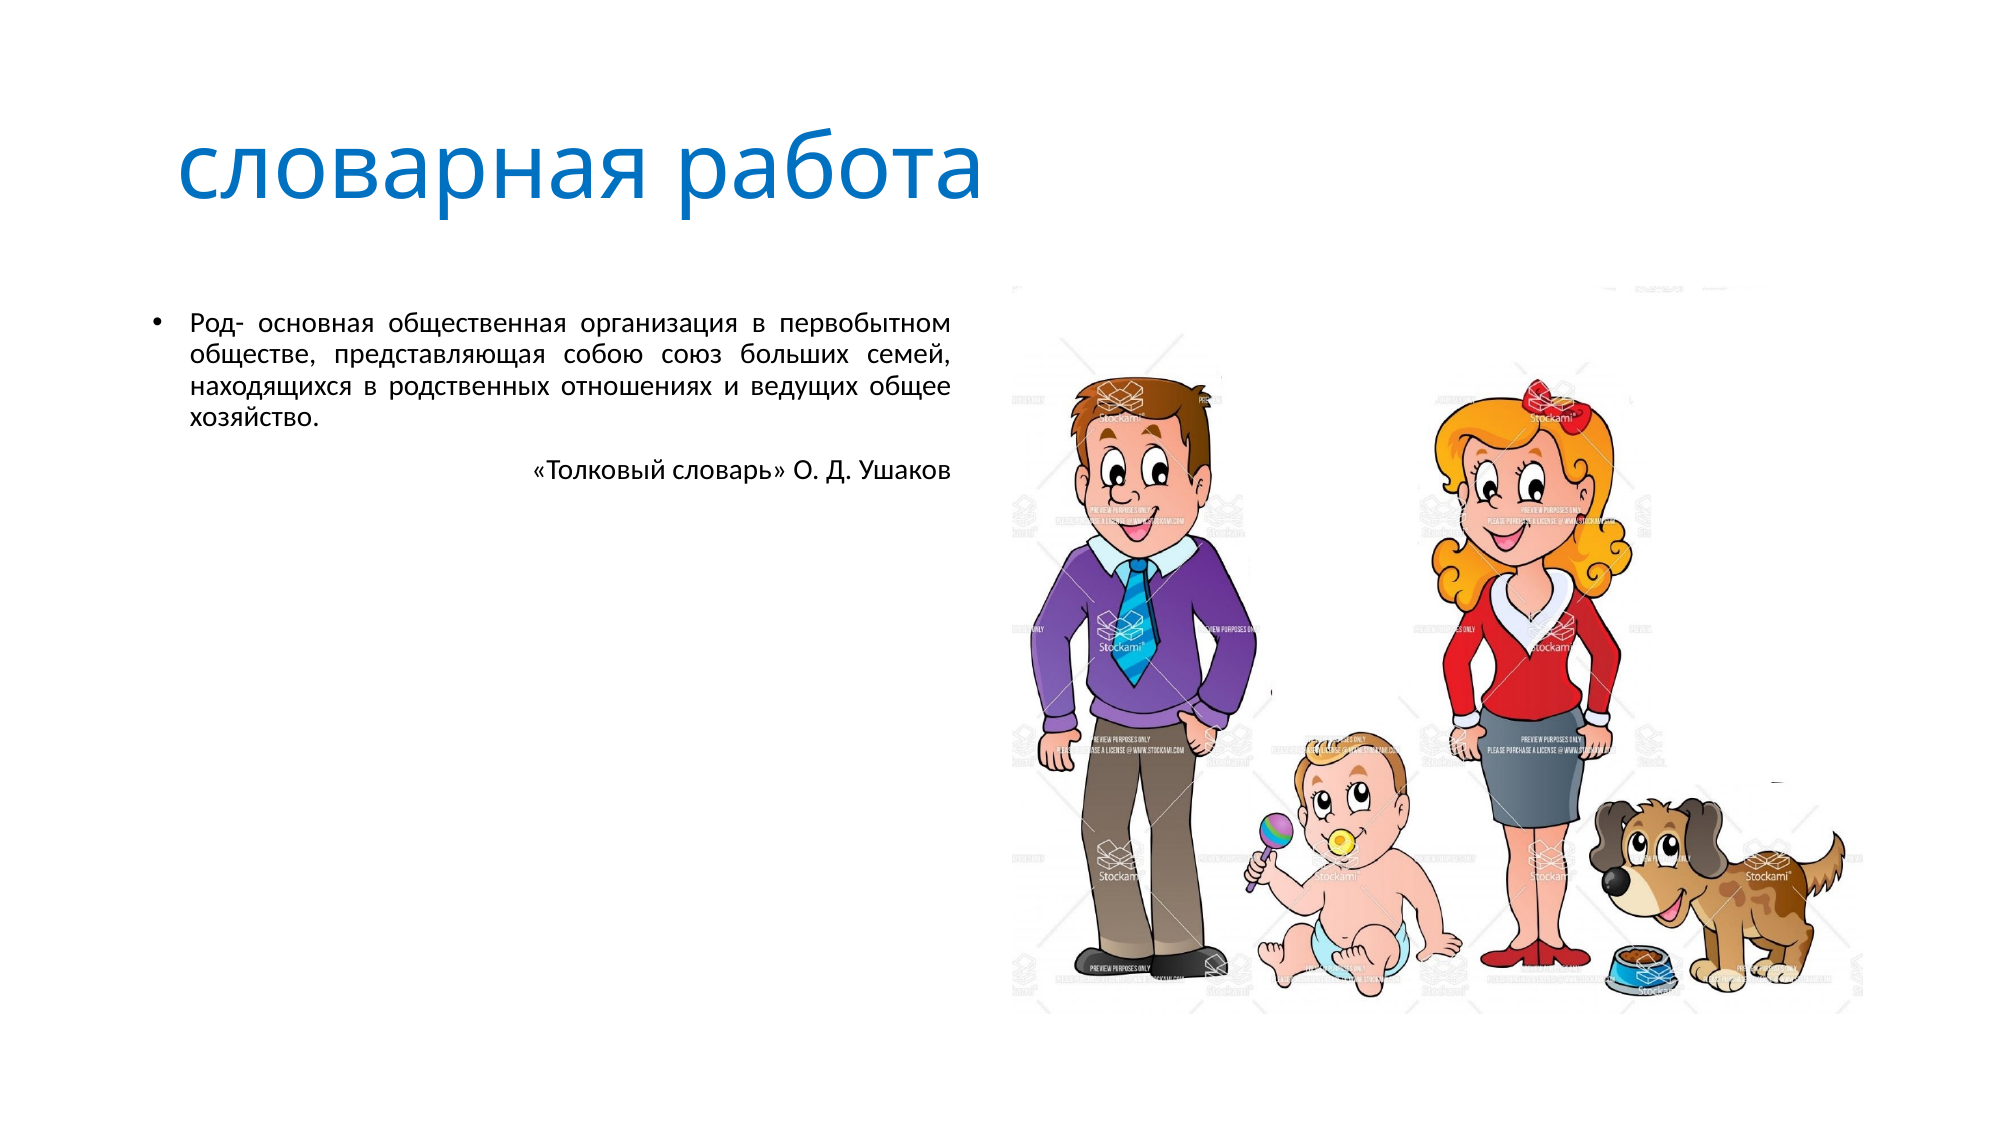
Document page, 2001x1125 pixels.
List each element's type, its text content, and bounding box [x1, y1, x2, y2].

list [1012, 286, 1863, 1014]
list Род- основная общественная организация в первобытном обществе, представляющая собою союз больших семей, находящихся в родственных отношениях и ведущих общее хозяйство. «Толковый словарь» О. Д. Ушаков [137, 299, 967, 1014]
title словарная работа [137, 59, 1863, 278]
